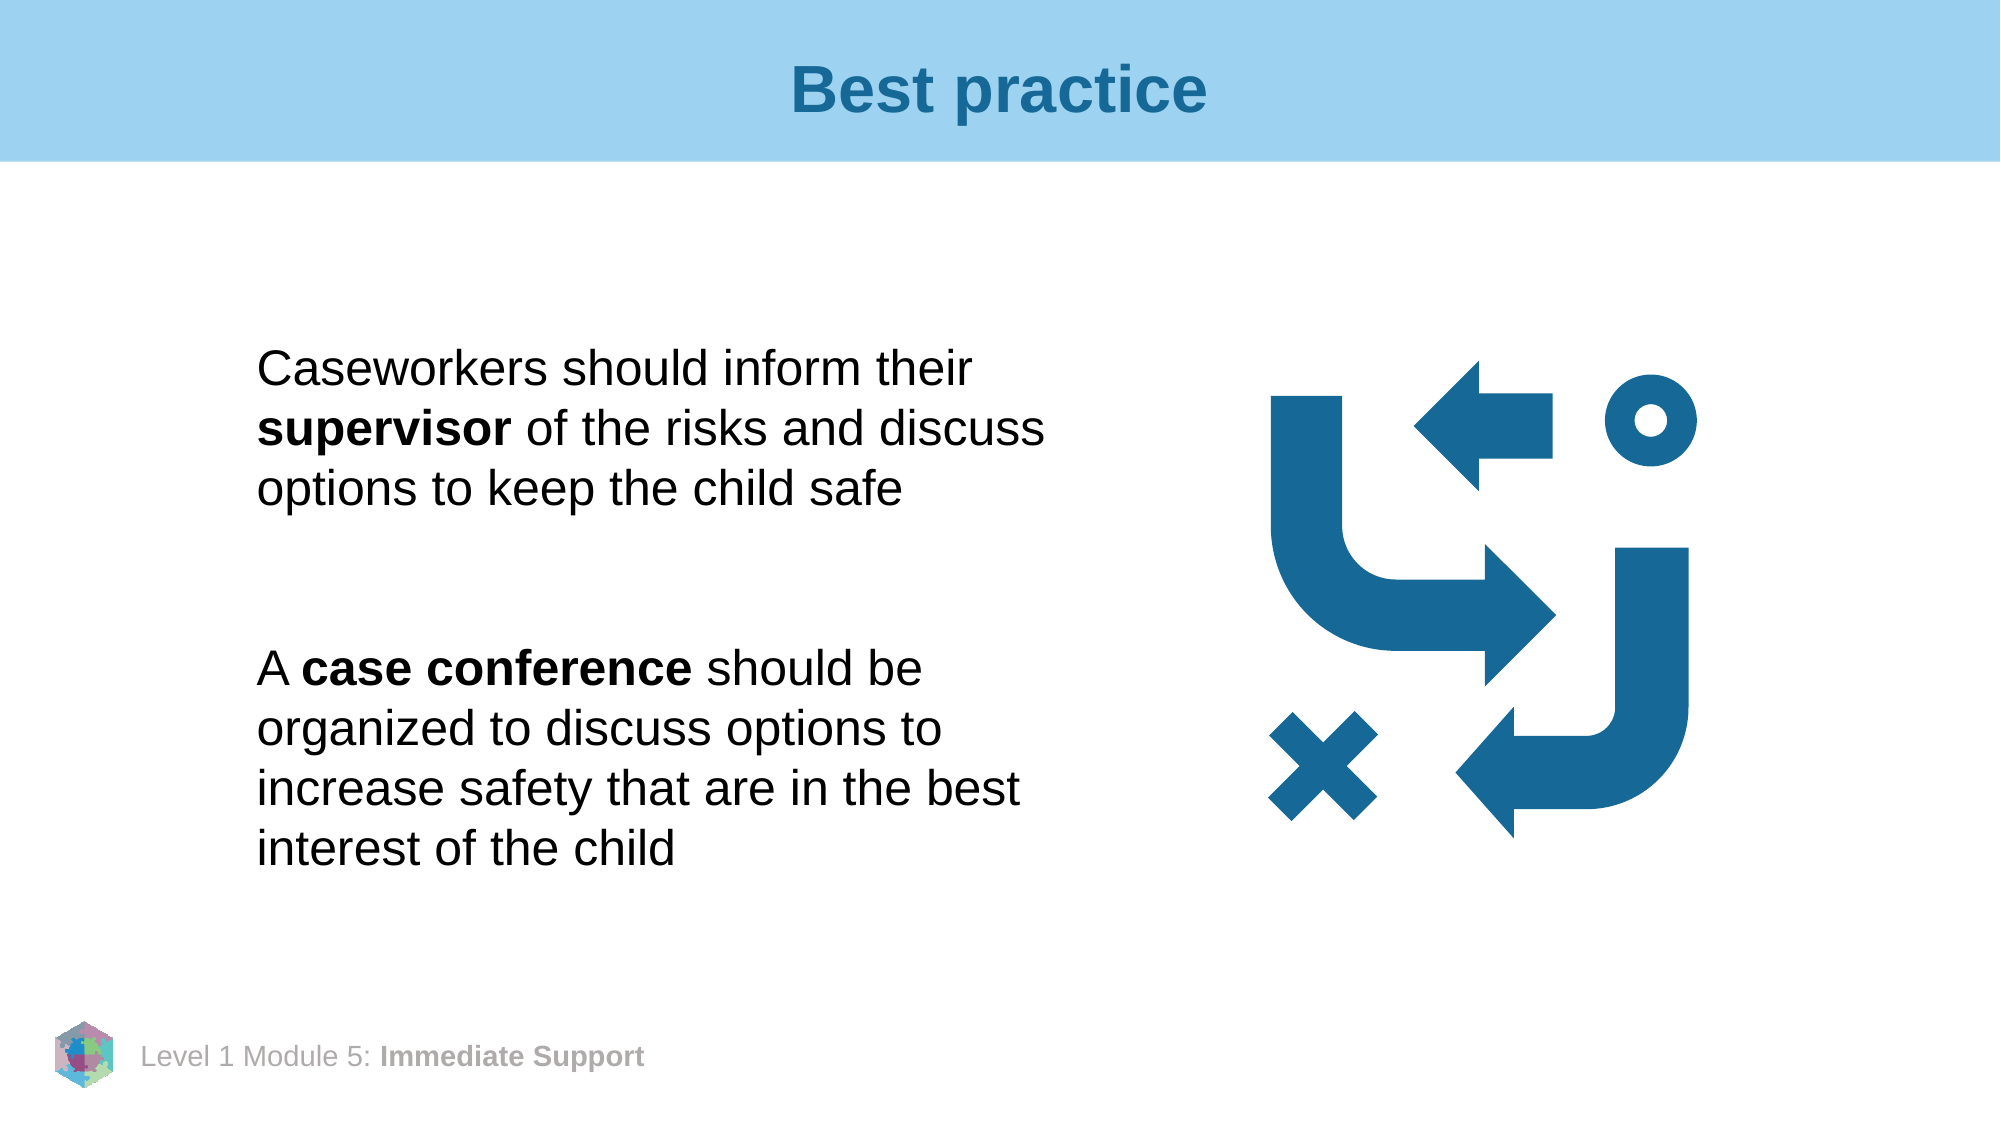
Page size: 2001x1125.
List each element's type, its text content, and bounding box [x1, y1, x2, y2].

picture [55, 1021, 113, 1088]
text_box Caseworkers should inform their supervisor of the risks and discuss options to keep the child safe A case conference should be organized to discuss options to increase safety that are in the best interest of the child [241, 291, 1139, 920]
title Best practice [51, 19, 1949, 163]
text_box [1239, 360, 1697, 848]
